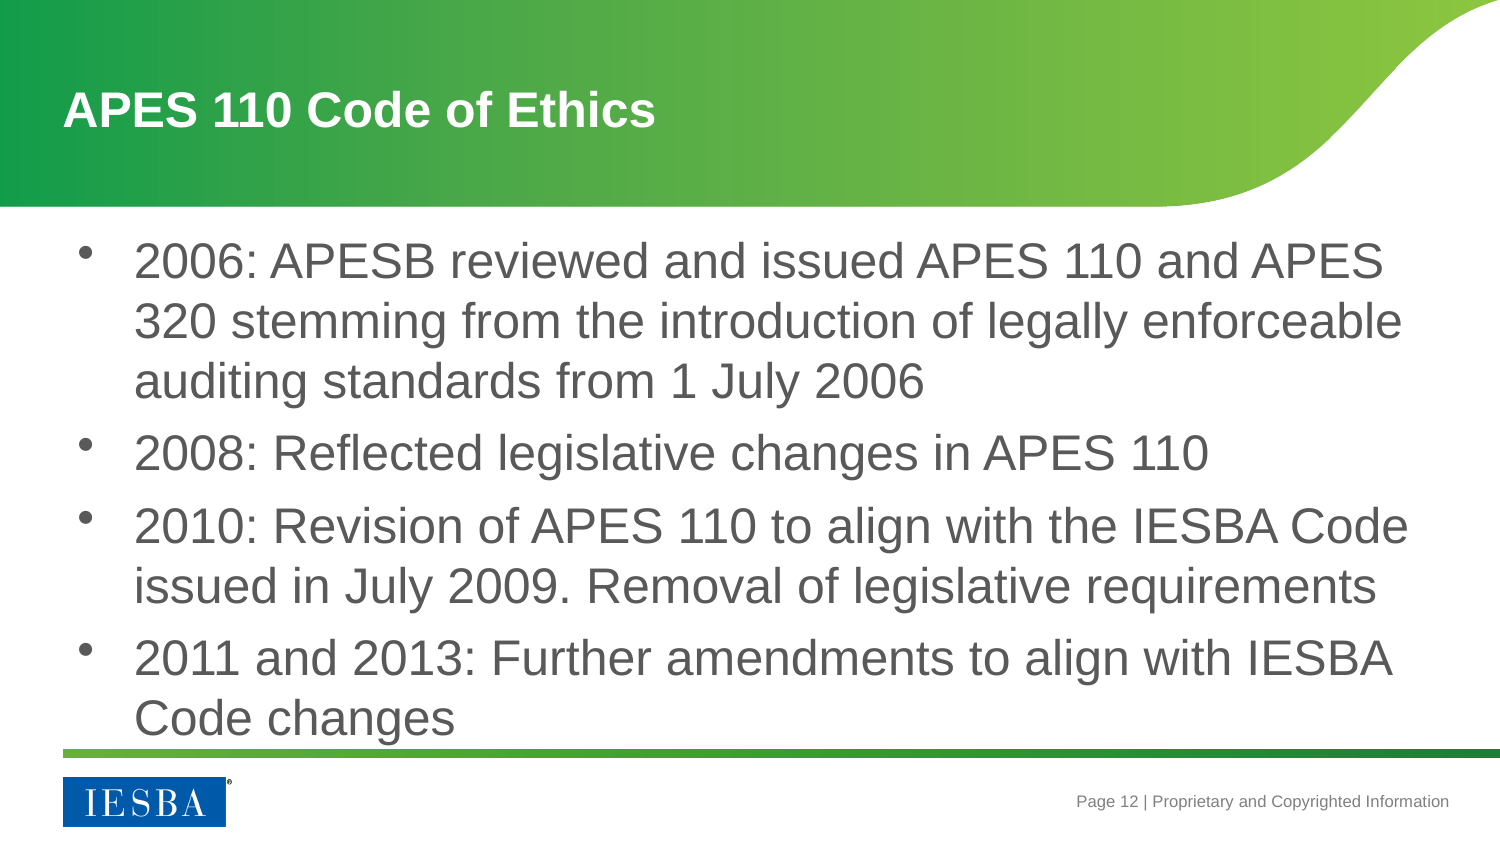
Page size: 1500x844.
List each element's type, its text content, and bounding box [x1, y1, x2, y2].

title APES 110 Code of Ethics [62, 75, 1300, 141]
list 2006: APESB reviewed and issued APES 110 and APES 320 stemming from the introduction of legally enforceable auditing standards from 1 July 2006 2008: Reflected legislative changes in APES 110 2010: Revision of APES 110 to align with the IESBA Code issued in July 2009. Removal of legislative requirements 2011 and 2013: Further amendments to align with IESBA Code changes [62, 220, 1450, 724]
picture [63, 777, 232, 827]
picture [0, 0, 1500, 207]
